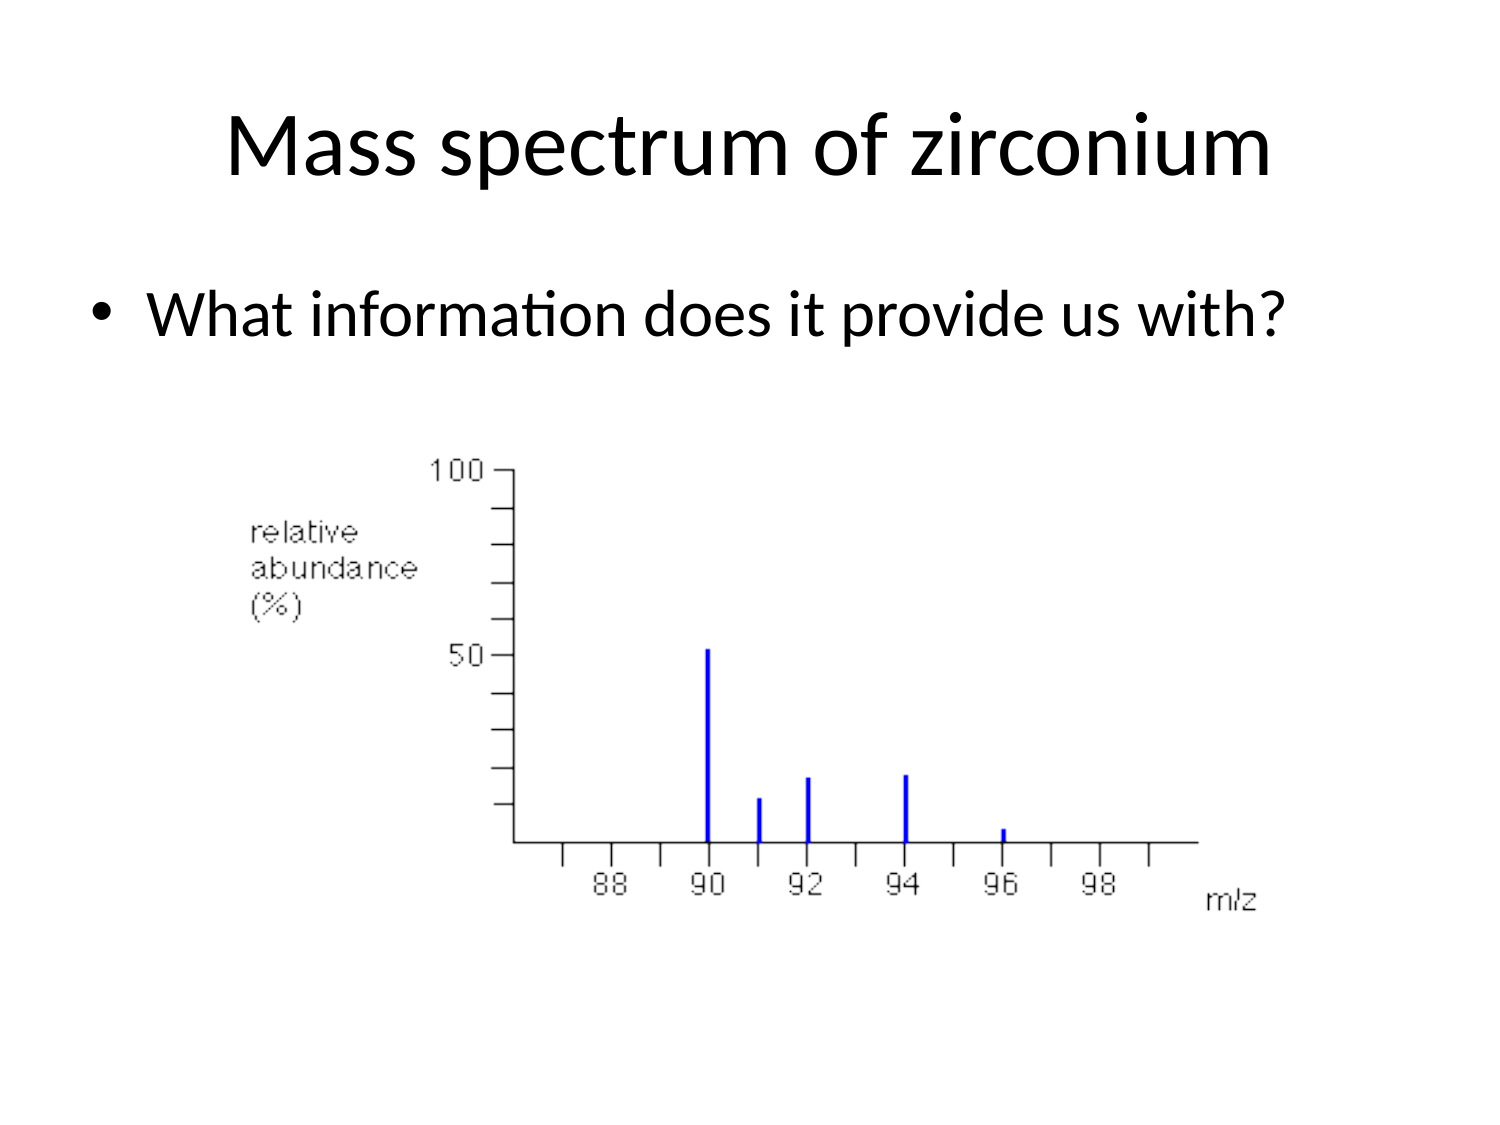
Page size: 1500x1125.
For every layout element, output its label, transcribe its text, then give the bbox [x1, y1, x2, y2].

title Mass spectrum of zirconium [75, 45, 1425, 233]
list What information does it provide us with? [75, 262, 1425, 1005]
picture [250, 454, 1265, 928]
